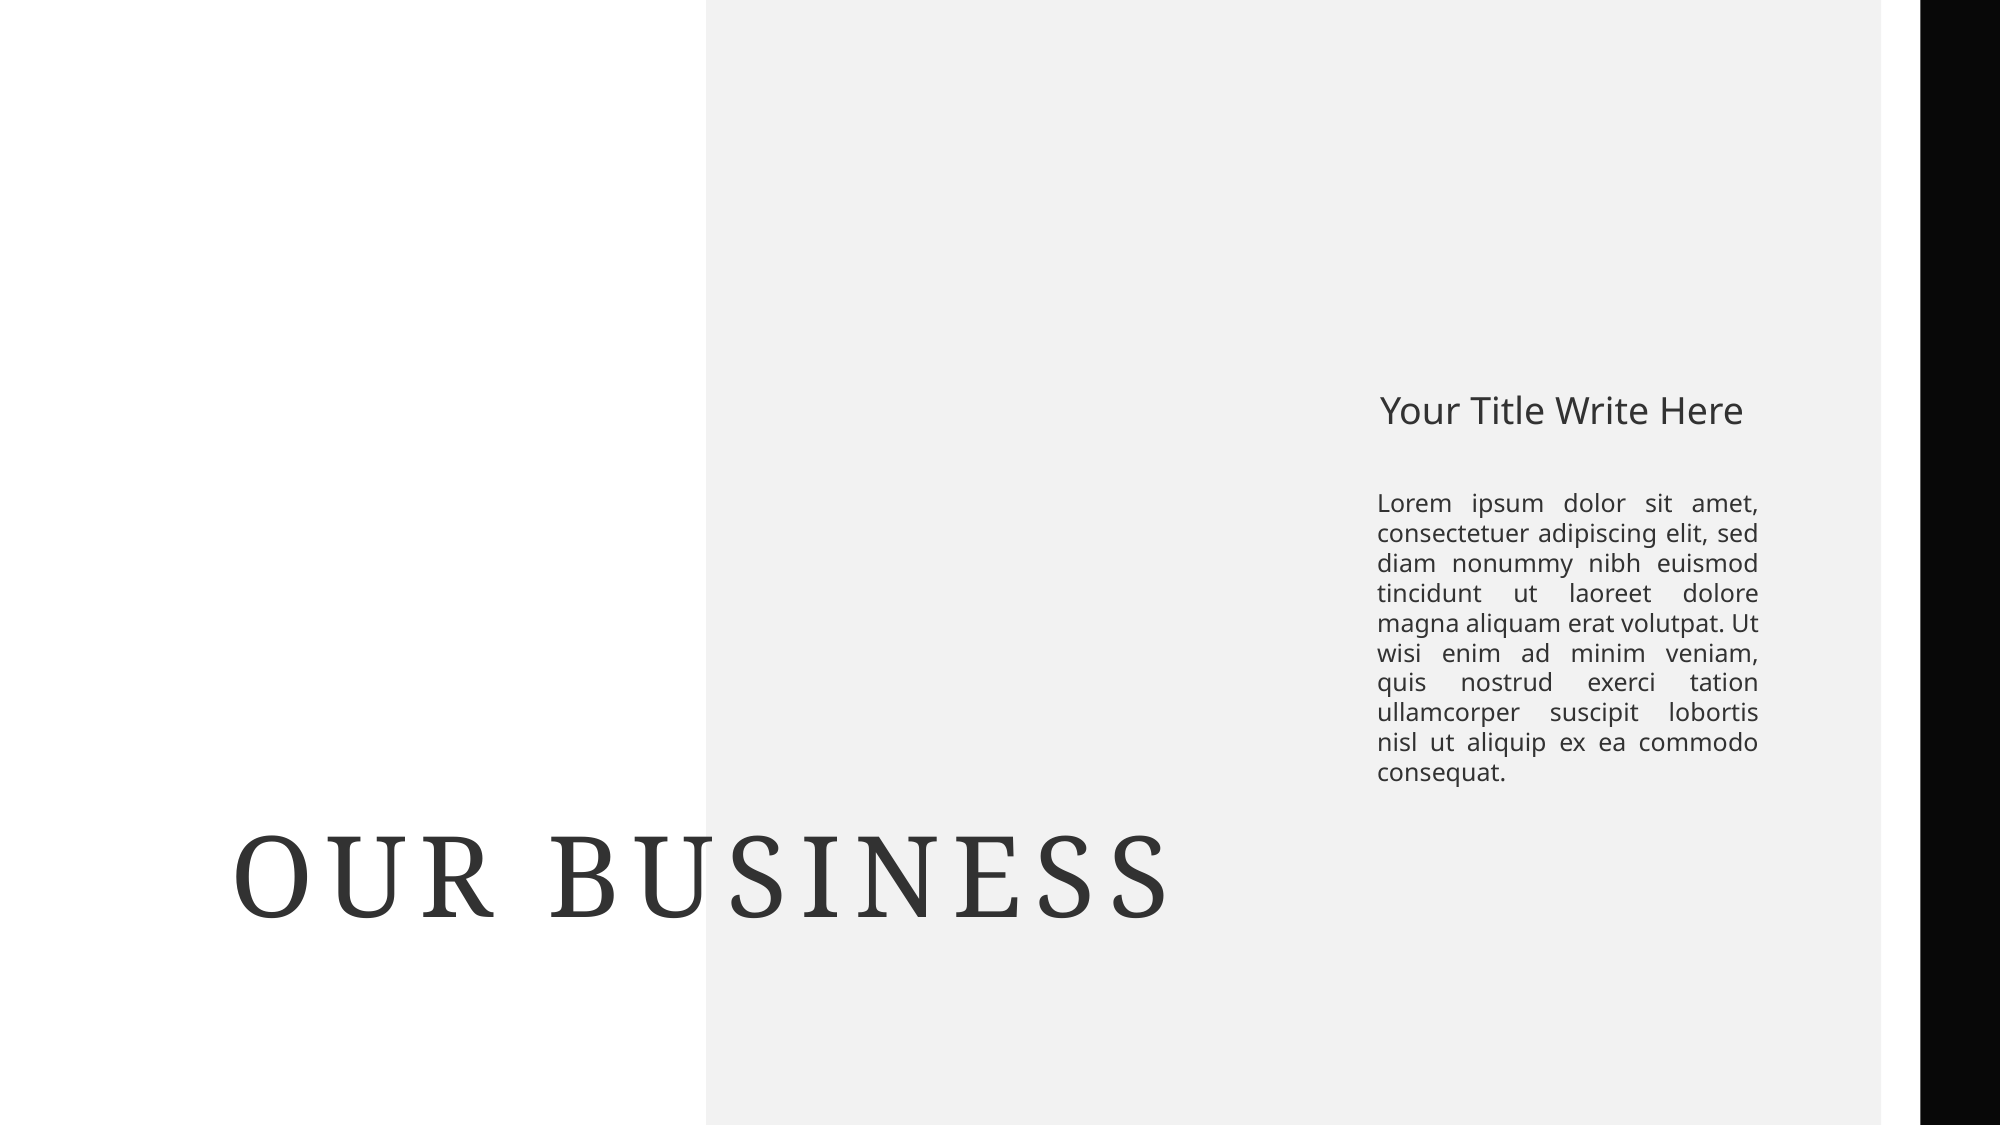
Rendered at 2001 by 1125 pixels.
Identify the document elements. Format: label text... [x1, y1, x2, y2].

text_box [705, 0, 1882, 1125]
text_box Lorem ipsum dolor sit amet, consectetuer adipiscing elit, sed diam nonummy nibh euismod tincidunt ut laoreet dolore magna aliquam erat volutpat. Ut wisi enim ad minim veniam, quis nostrud exerci tation ullamcorper suscipit lobortis nisl ut aliquip ex ea commodo consequat. [1362, 479, 1775, 824]
picture [146, 146, 1266, 979]
text_box Your Title Write Here [1365, 379, 1814, 439]
text_box [1919, 0, 2000, 1125]
